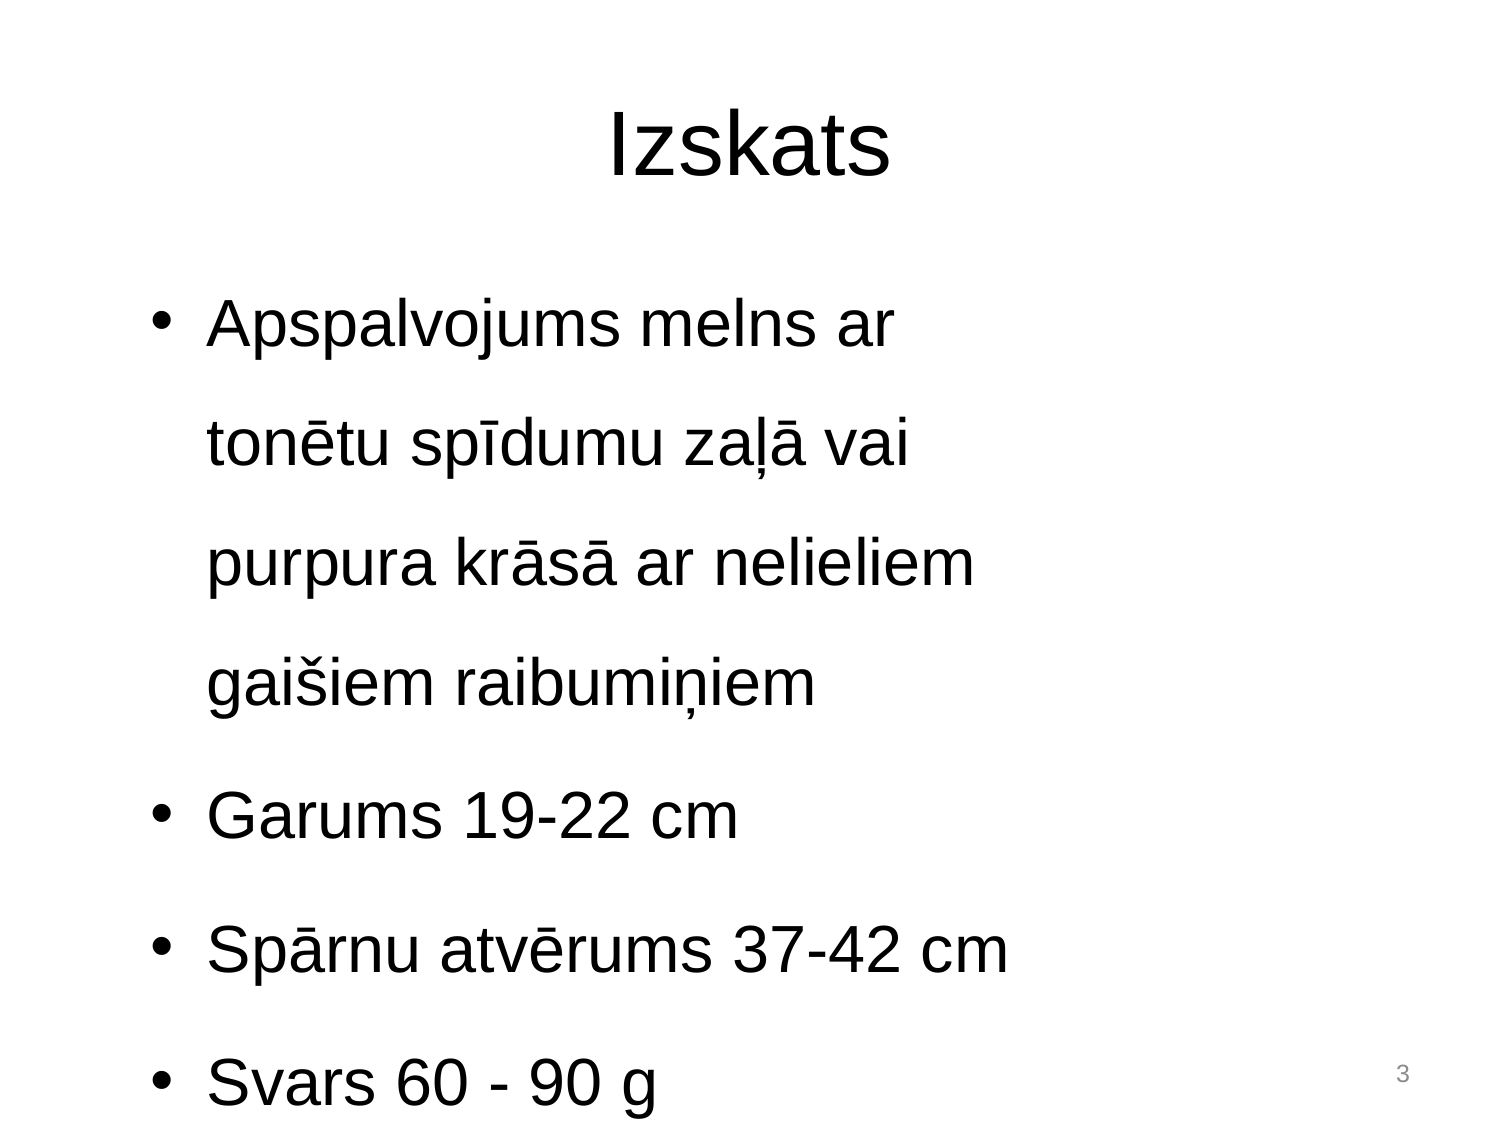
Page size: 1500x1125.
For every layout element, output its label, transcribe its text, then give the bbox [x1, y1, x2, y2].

title Izskats [74, 44, 1426, 233]
list Apspalvojums melns ar tonētu spīdumu zaļā vai purpura krāsā ar nelieliem gaišiem raibumiņiem Garums 19-22 cm Spārnu atvērums 37-42 cm Svars 60 - 90 g [135, 231, 1046, 1005]
slide_number 3 [1074, 1042, 1425, 1103]
